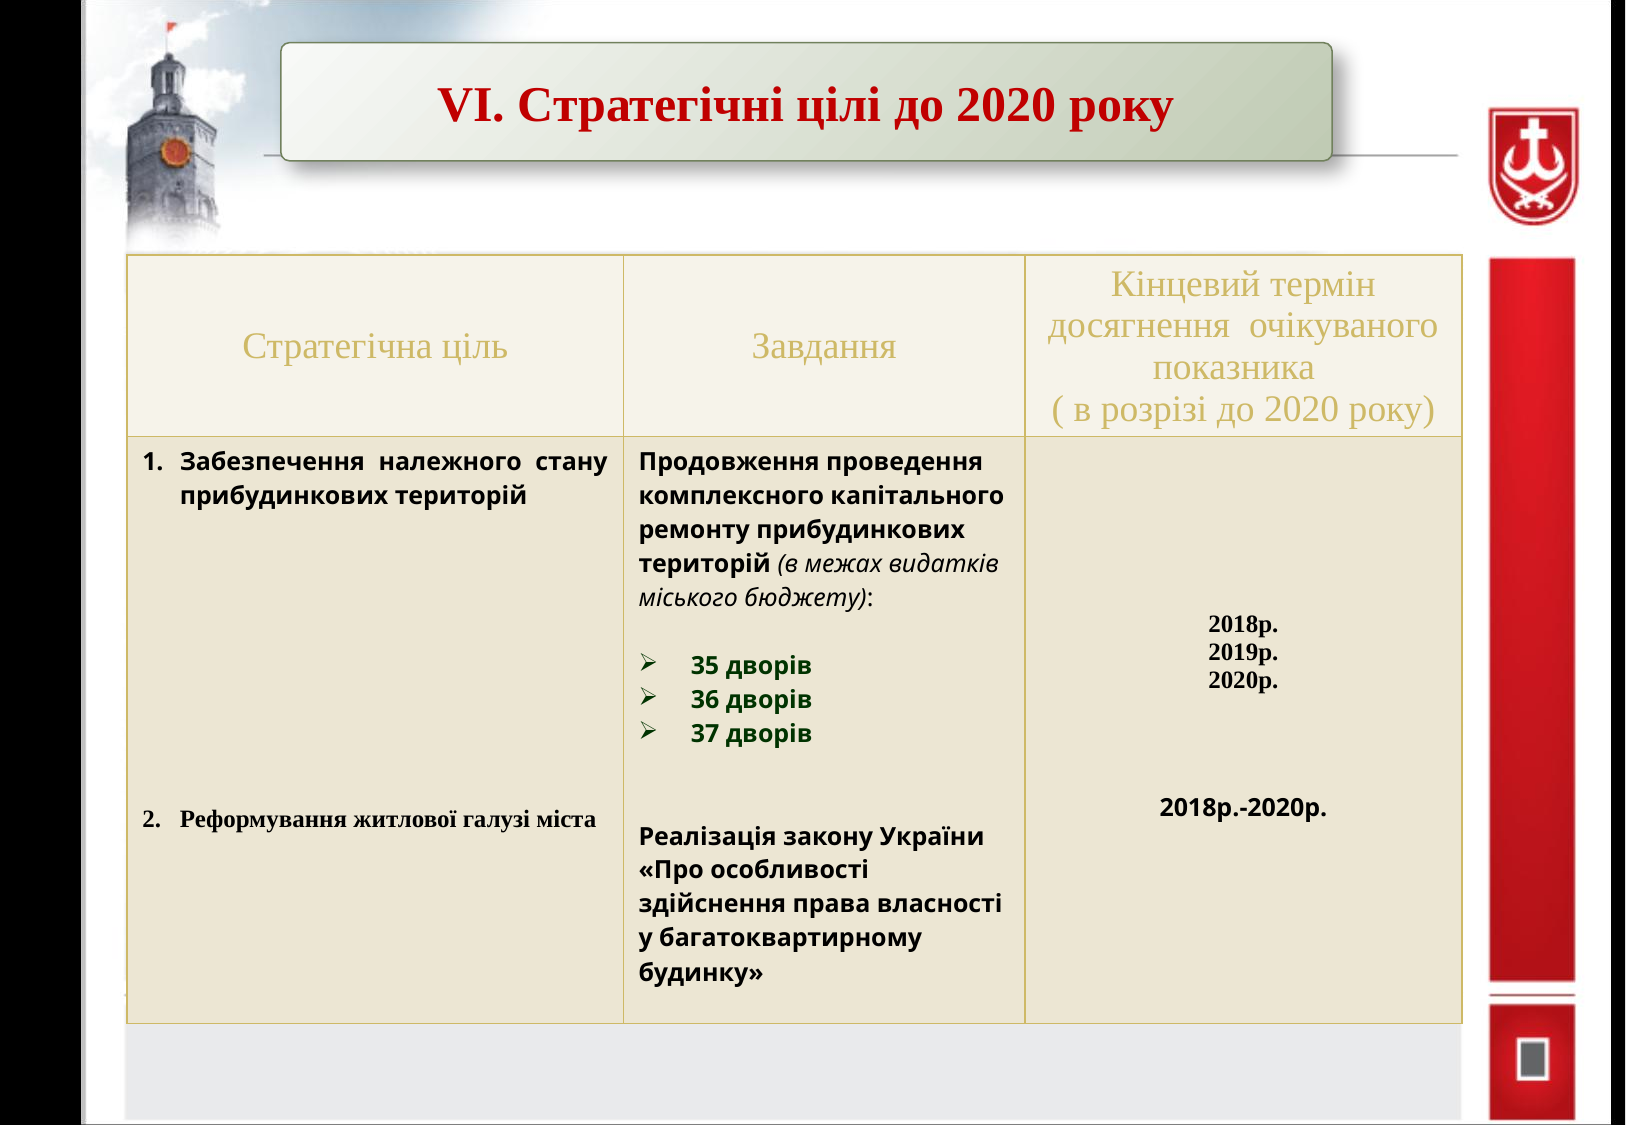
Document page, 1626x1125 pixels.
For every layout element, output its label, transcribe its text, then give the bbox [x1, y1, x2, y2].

table_cell Забезпечення належного стану прибудинкових територій Реформування житлової галузі міста [128, 437, 623, 1023]
table_cell 2018р. 2019р. 2020р. 2018р.-2020р. [1026, 437, 1461, 1023]
text_box VI. Стратегічні цілі до 2020 року [280, 41, 1333, 162]
table_header Завдання [624, 256, 1024, 436]
table_header Кінцевий термін досягнення очікуваного показника ( в розрізі до 2020 року) [1026, 256, 1461, 436]
picture [0, 0, 1626, 1125]
table_header Стратегічна ціль [128, 256, 623, 436]
table_cell Продовження проведення комплексного капітального ремонту прибудинкових територій (в межах видатків міського бюджету): 35 дворів 36 дворів 37 дворів Реалізація закону України «Про особливості здійснення права власності у багатоквартирному будинку» [624, 437, 1024, 1023]
